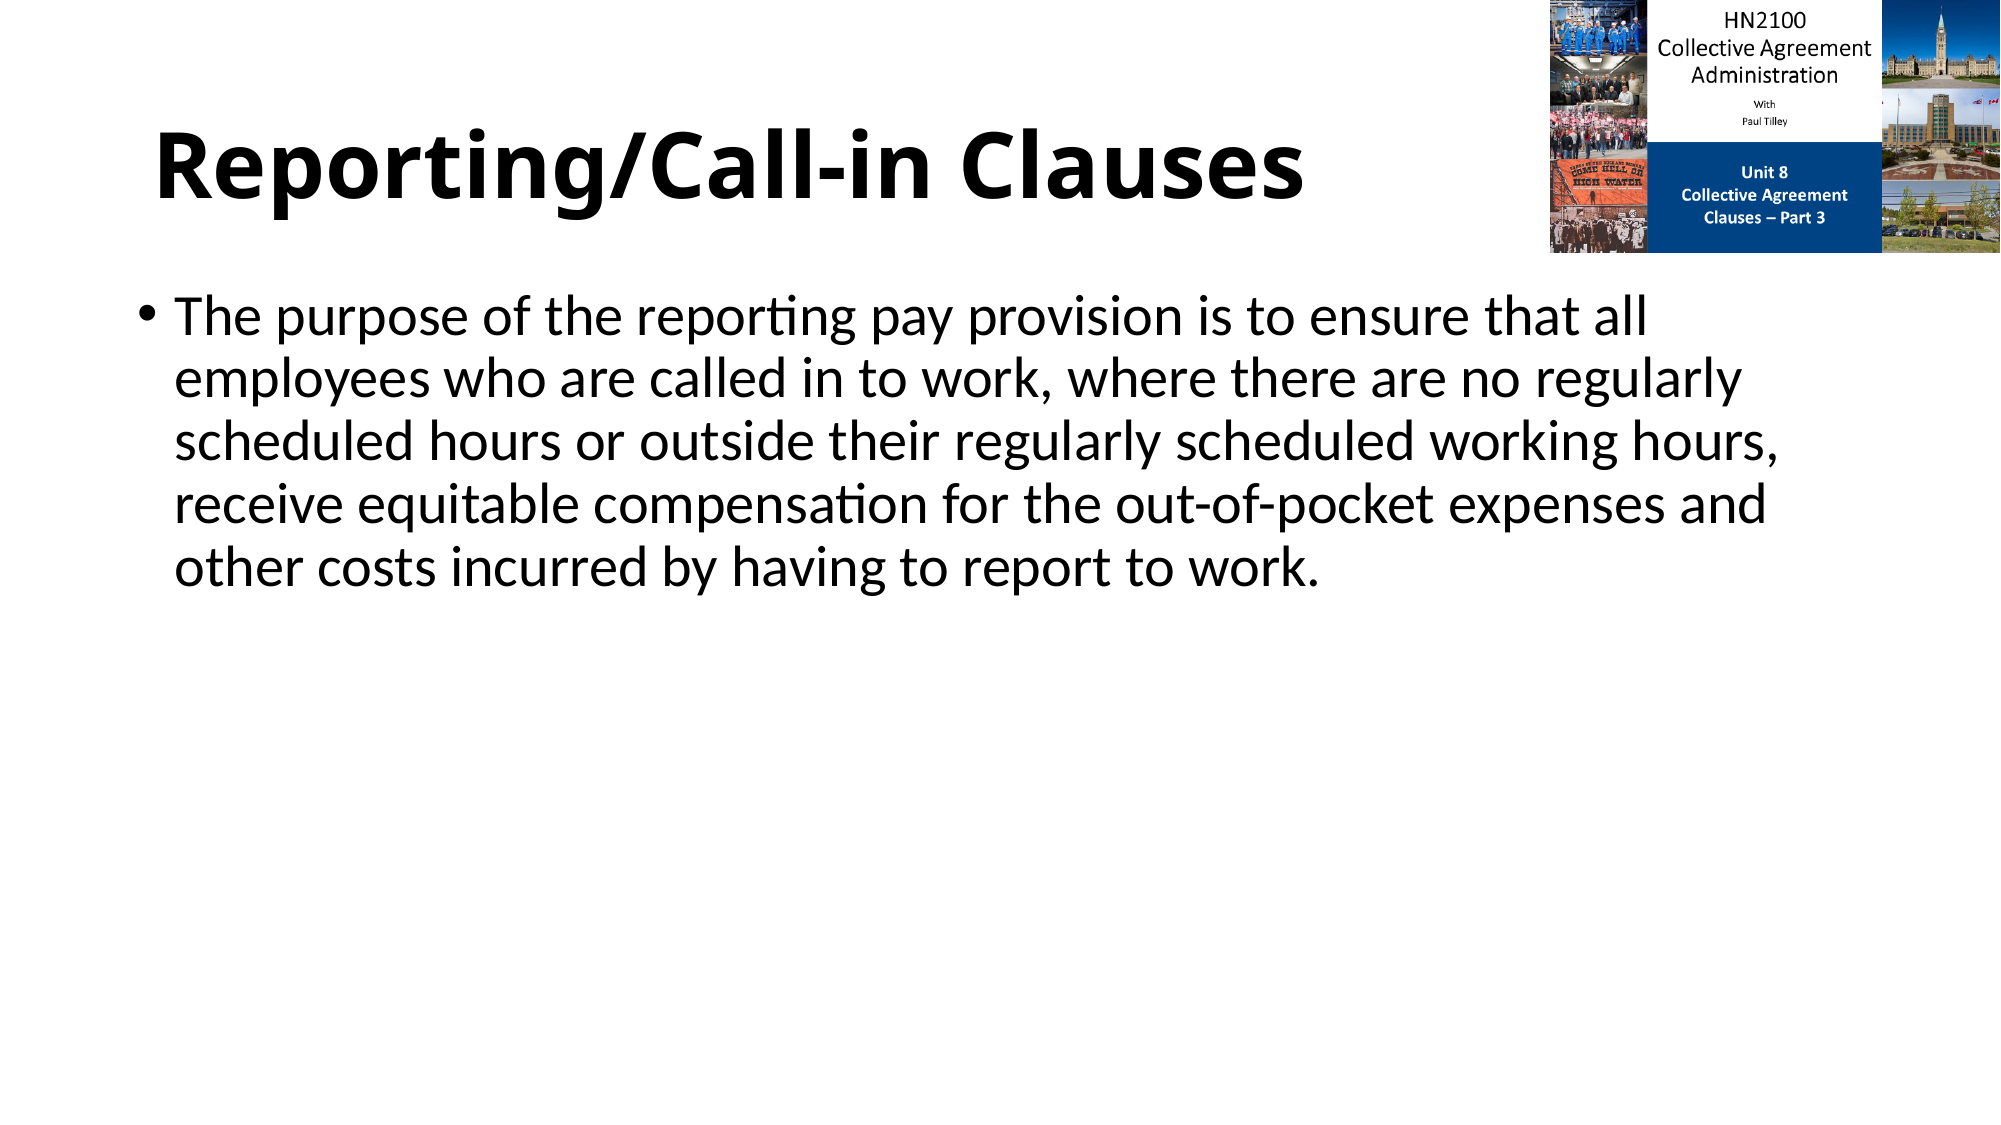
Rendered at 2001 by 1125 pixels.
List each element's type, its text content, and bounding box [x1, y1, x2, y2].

picture [1550, 0, 2000, 253]
list The purpose of the reporting pay provision is to ensure that all employees who are called in to work, where there are no regularly scheduled hours or outside their regularly scheduled working hours, receive equitable compensation for the out-of-pocket expenses and other costs incurred by having to report to work. [122, 277, 1848, 992]
title Reporting/Call-in Clauses [137, 59, 1863, 278]
